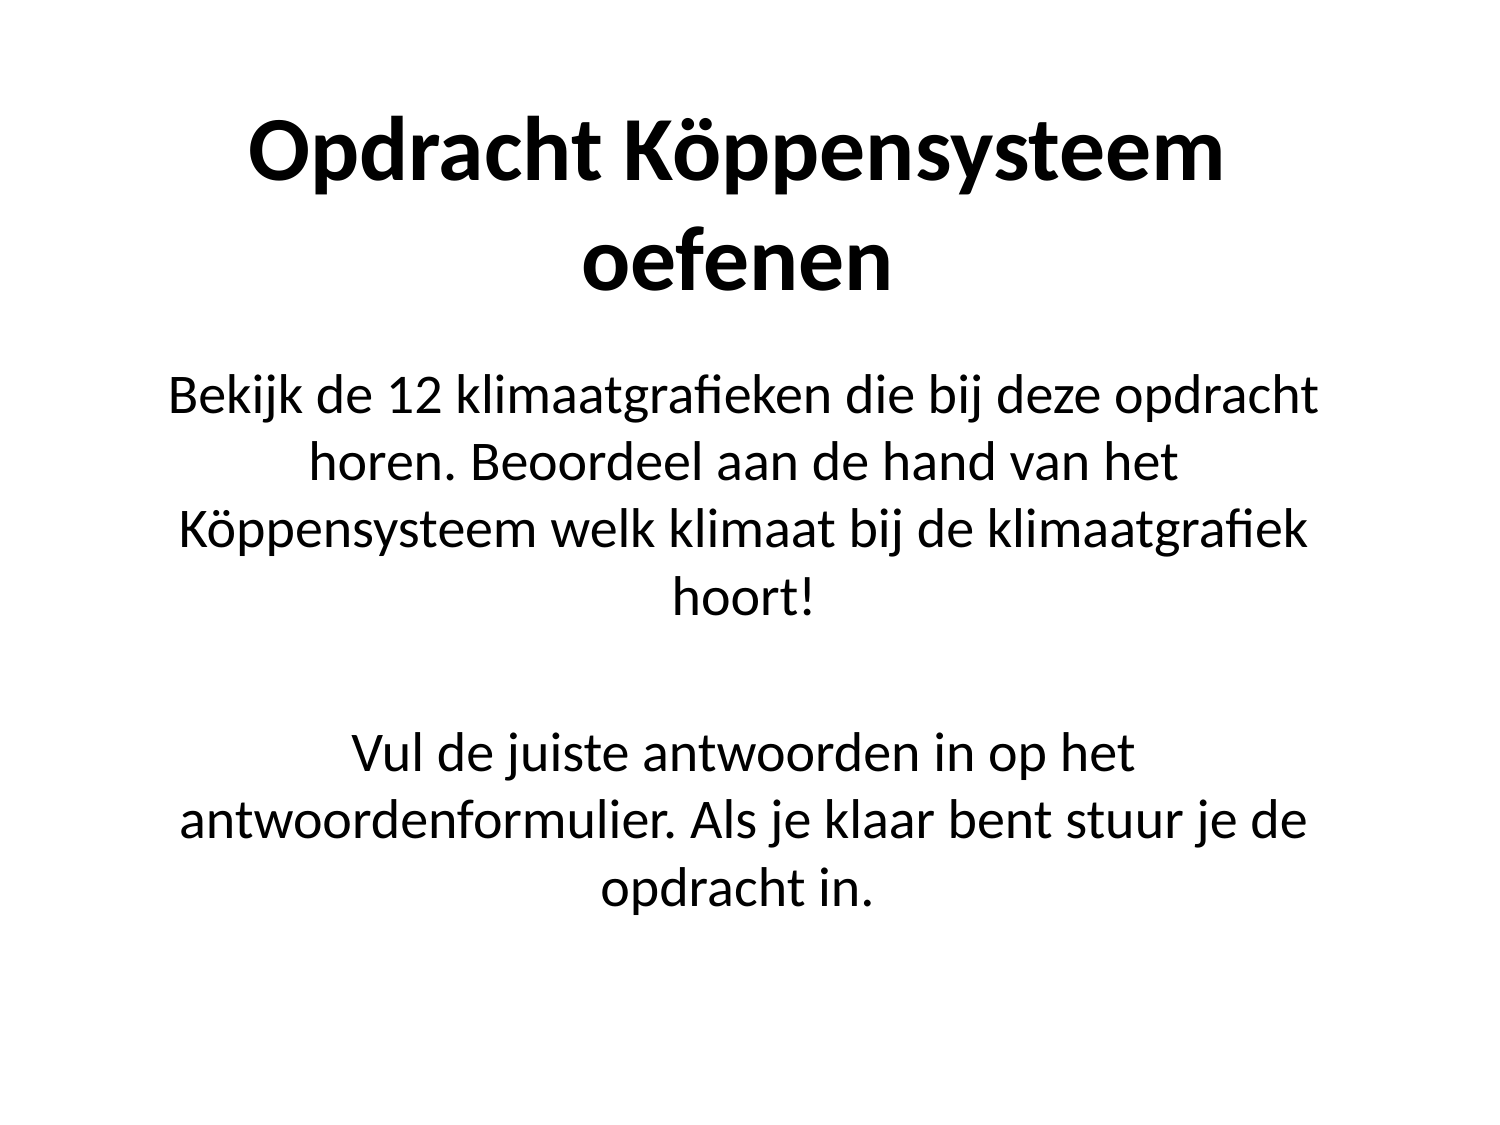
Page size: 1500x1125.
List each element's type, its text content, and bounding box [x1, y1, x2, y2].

title Opdracht Köppensysteem oefenen [100, 78, 1376, 320]
subtitle Bekijk de 12 klimaatgrafieken die bij deze opdracht horen. Beoordeel aan de hand van het Köppensysteem welk klimaat bij de klimaatgrafiek hoort! Vul de juiste antwoorden in op het antwoordenformulier. Als je klaar bent stuur je de opdracht in. [147, 349, 1341, 925]
